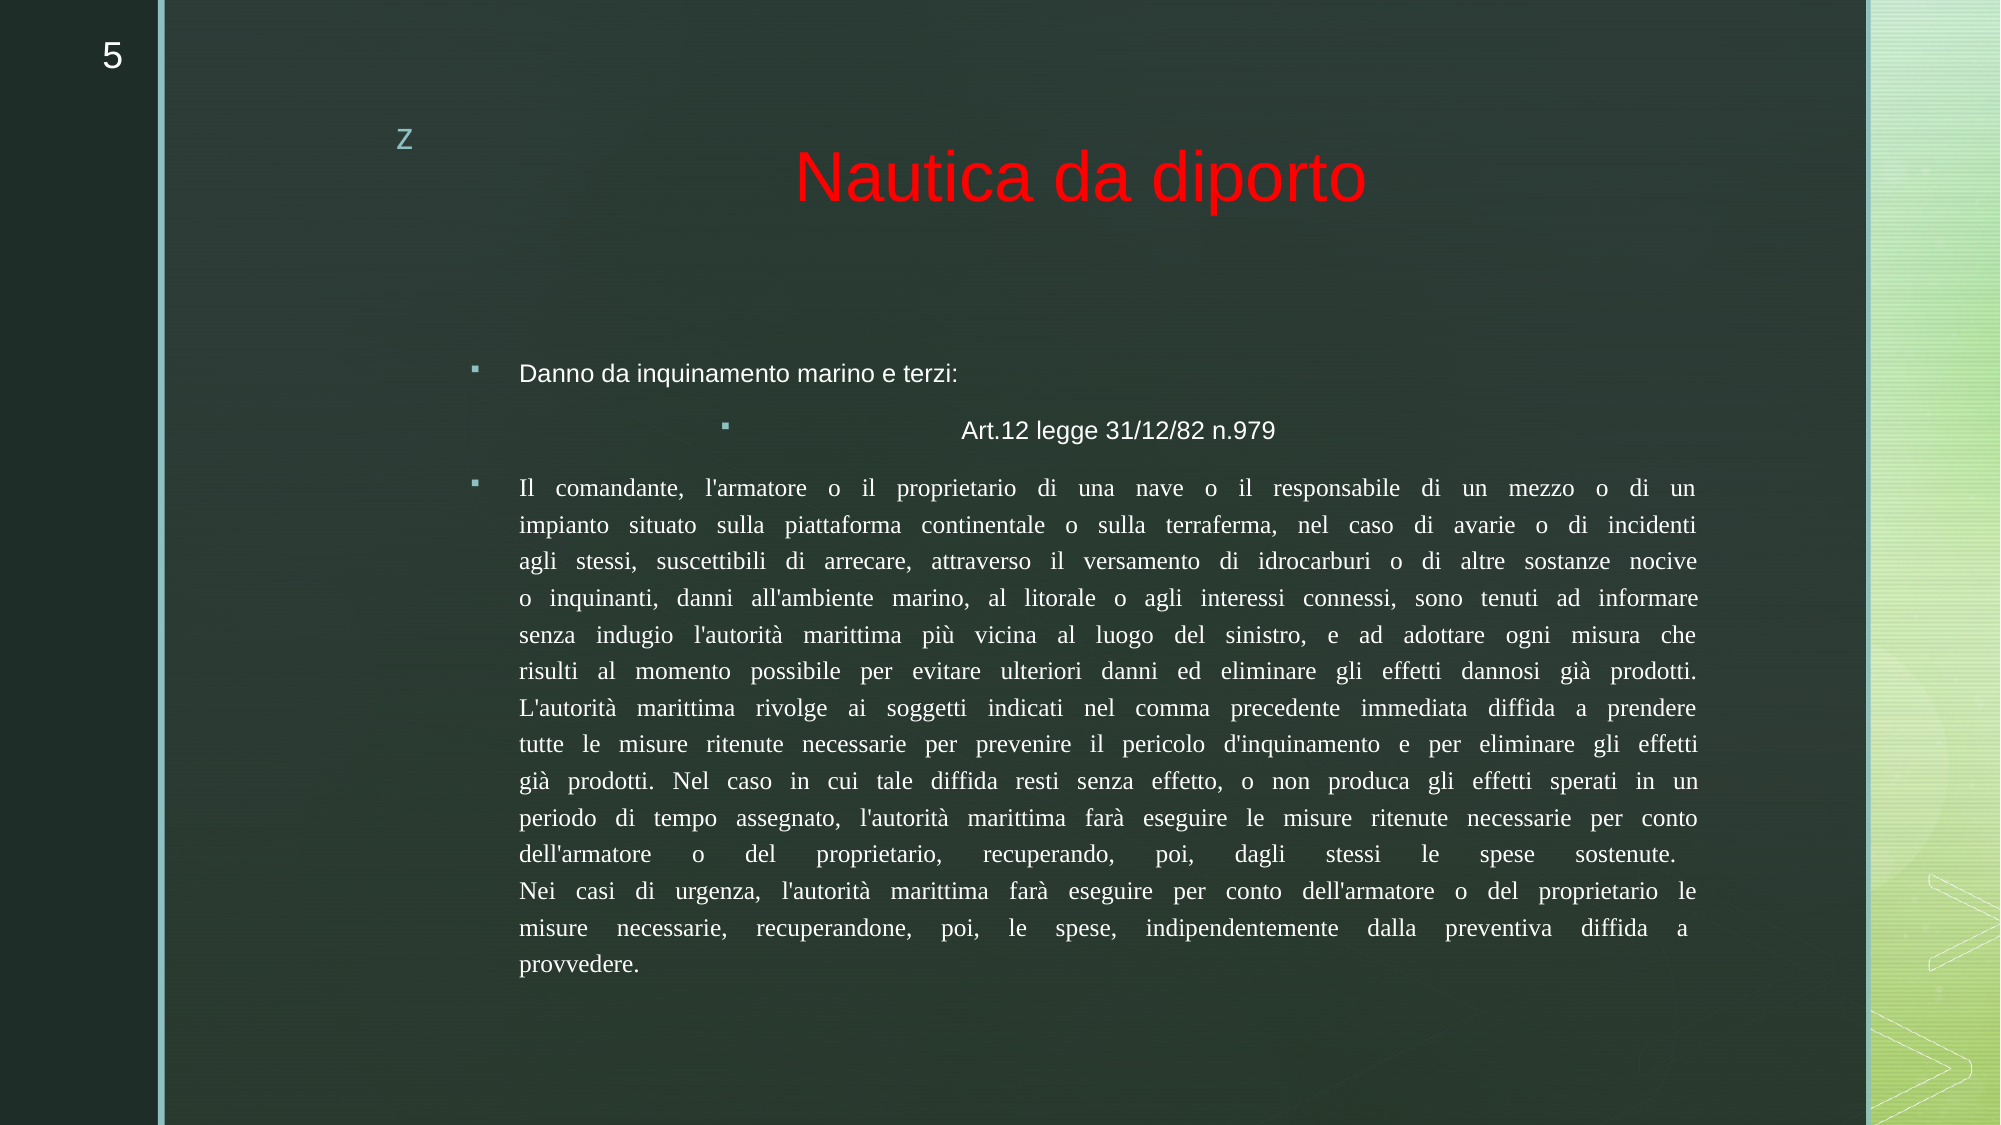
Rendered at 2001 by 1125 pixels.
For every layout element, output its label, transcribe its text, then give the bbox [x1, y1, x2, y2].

slide_number 5 [25, 26, 131, 80]
title Nautica da diporto [428, 132, 1734, 310]
picture [1871, 0, 2001, 1125]
list Danno da inquinamento marino e terzi: Art.12 legge 31/12/82 n.979 Il comandante, l'armatore o il proprietario di una nave o il responsabile di un mezzo o di un impianto situato sulla piattaforma continentale o sulla terraferma, nel caso di avarie o di incidenti agli stessi, suscettibili di arrecare, attraverso il versamento di idrocarburi o di altre sostanze nocive o inquinanti, danni all'ambiente marino, al litorale o agli interessi connessi, sono tenuti ad informare senza indugio l'autorità marittima più vicina al luogo del sinistro, e ad adottare ogni misura che risulti al momento possibile per evitare ulteriori danni ed eliminare gli effetti dannosi già prodotti. L'autorità marittima rivolge ai soggetti indicati nel comma precedente immediata diffida a prendere tutte le misure ritenute necessarie per prevenire il pericolo d'inquinamento e per eliminare gli effetti già prodotti. Nel caso in cui tale diffida resti senza effetto, o non produca gli effetti sperati in un periodo di tempo assegnato, l'autorità marittima farà eseguire le misure ritenute necessarie per conto dell'armatore o del proprietario, recuperando, poi, dagli stessi le spese sostenute. Nei casi di urgenza, l'autorità marittima farà eseguire per conto dell'armatore o del proprietario le misure necessarie, recuperandone, poi, le spese, indipendentemente dalla preventiva diffida a provvedere. [454, 336, 1734, 993]
